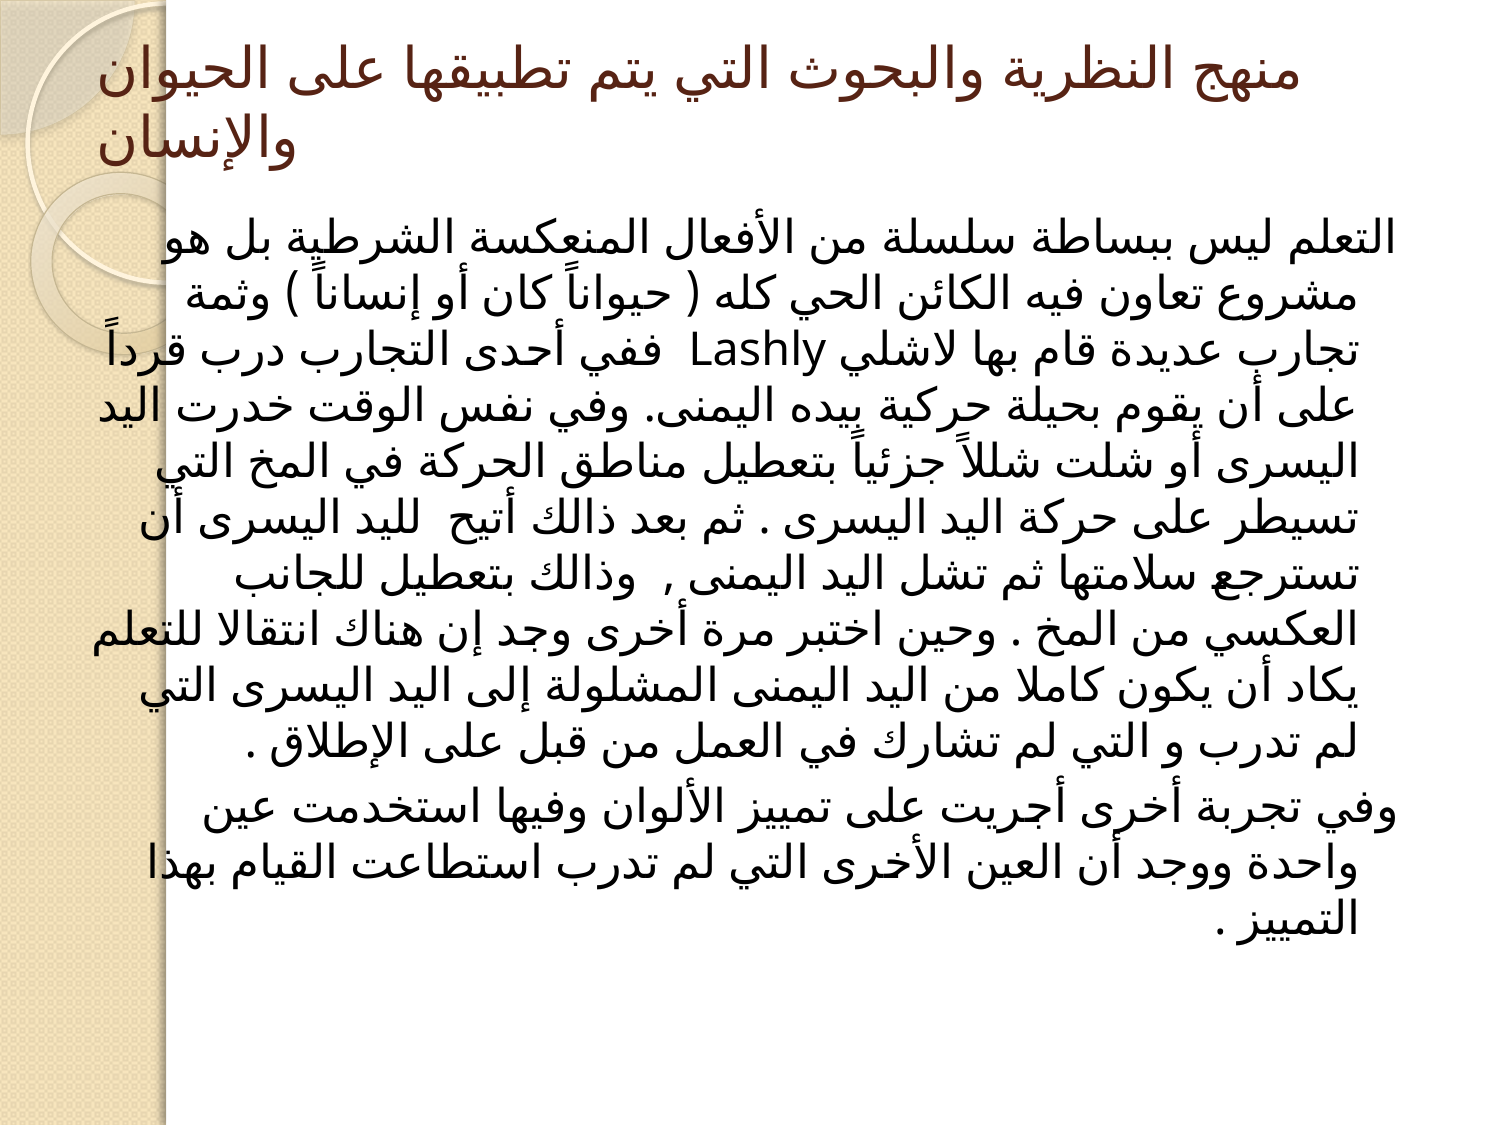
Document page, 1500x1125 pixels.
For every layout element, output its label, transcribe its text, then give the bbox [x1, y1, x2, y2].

list التعلم ليس ببساطة سلسلة من الأفعال المنعكسة الشرطية بل هو مشروع تعاون فيه الكائن الحي كله ( حيواناً كان أو إنساناً ) وثمة تجارب عديدة قام بها لاشلي Lashly ففي أحدى التجارب درب قرداً على أن يقوم بحيلة حركية بيده اليمنى. وفي نفس الوقت خدرت اليد اليسرى أو شلت شللاً جزئياً بتعطيل مناطق الحركة في المخ التي تسيطر على حركة اليد اليسرى . ثم بعد ذالك أتيح لليد اليسرى أن تسترجع سلامتها ثم تشل اليد اليمنى , وذالك بتعطيل للجانب العكسي من المخ . وحين اختبر مرة أخرى وجد إن هناك انتقالا للتعلم يكاد أن يكون كاملا من اليد اليمنى المشلولة إلى اليد اليسرى التي لم تدرب و التي لم تشارك في العمل من قبل على الإطلاق . وفي تجربة أخرى أجريت على تمييز الألوان وفيها استخدمت عين واحدة ووجد أن العين الأخرى التي لم تدرب استطاعت القيام بهذا التمييز . [75, 199, 1425, 1005]
title منهج النظرية والبحوث التي يتم تطبيقها على الحيوان والإنسان [82, 23, 1432, 178]
